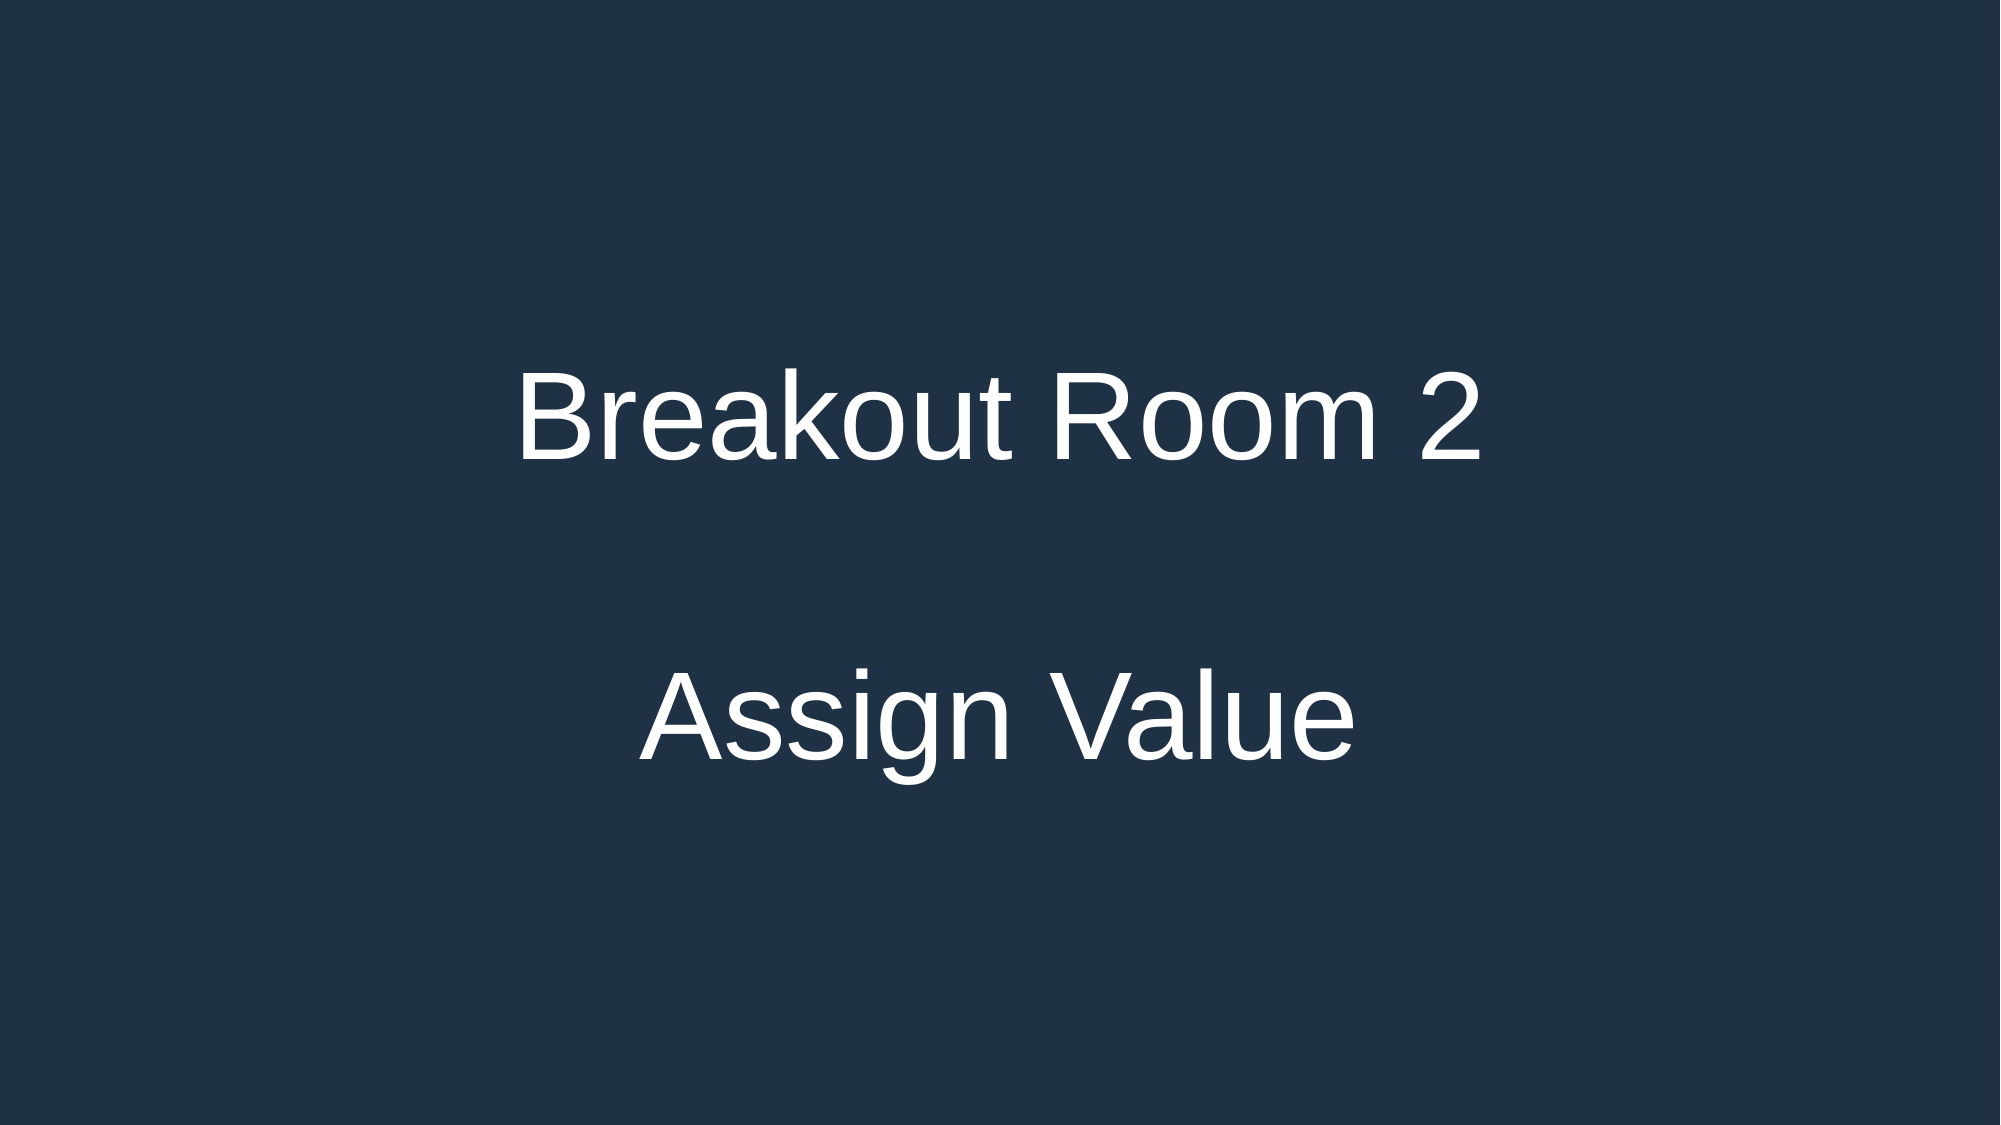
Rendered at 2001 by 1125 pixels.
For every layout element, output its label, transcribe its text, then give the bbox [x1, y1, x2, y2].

text_box Breakout Room 2 Assign Value [178, 327, 1821, 793]
